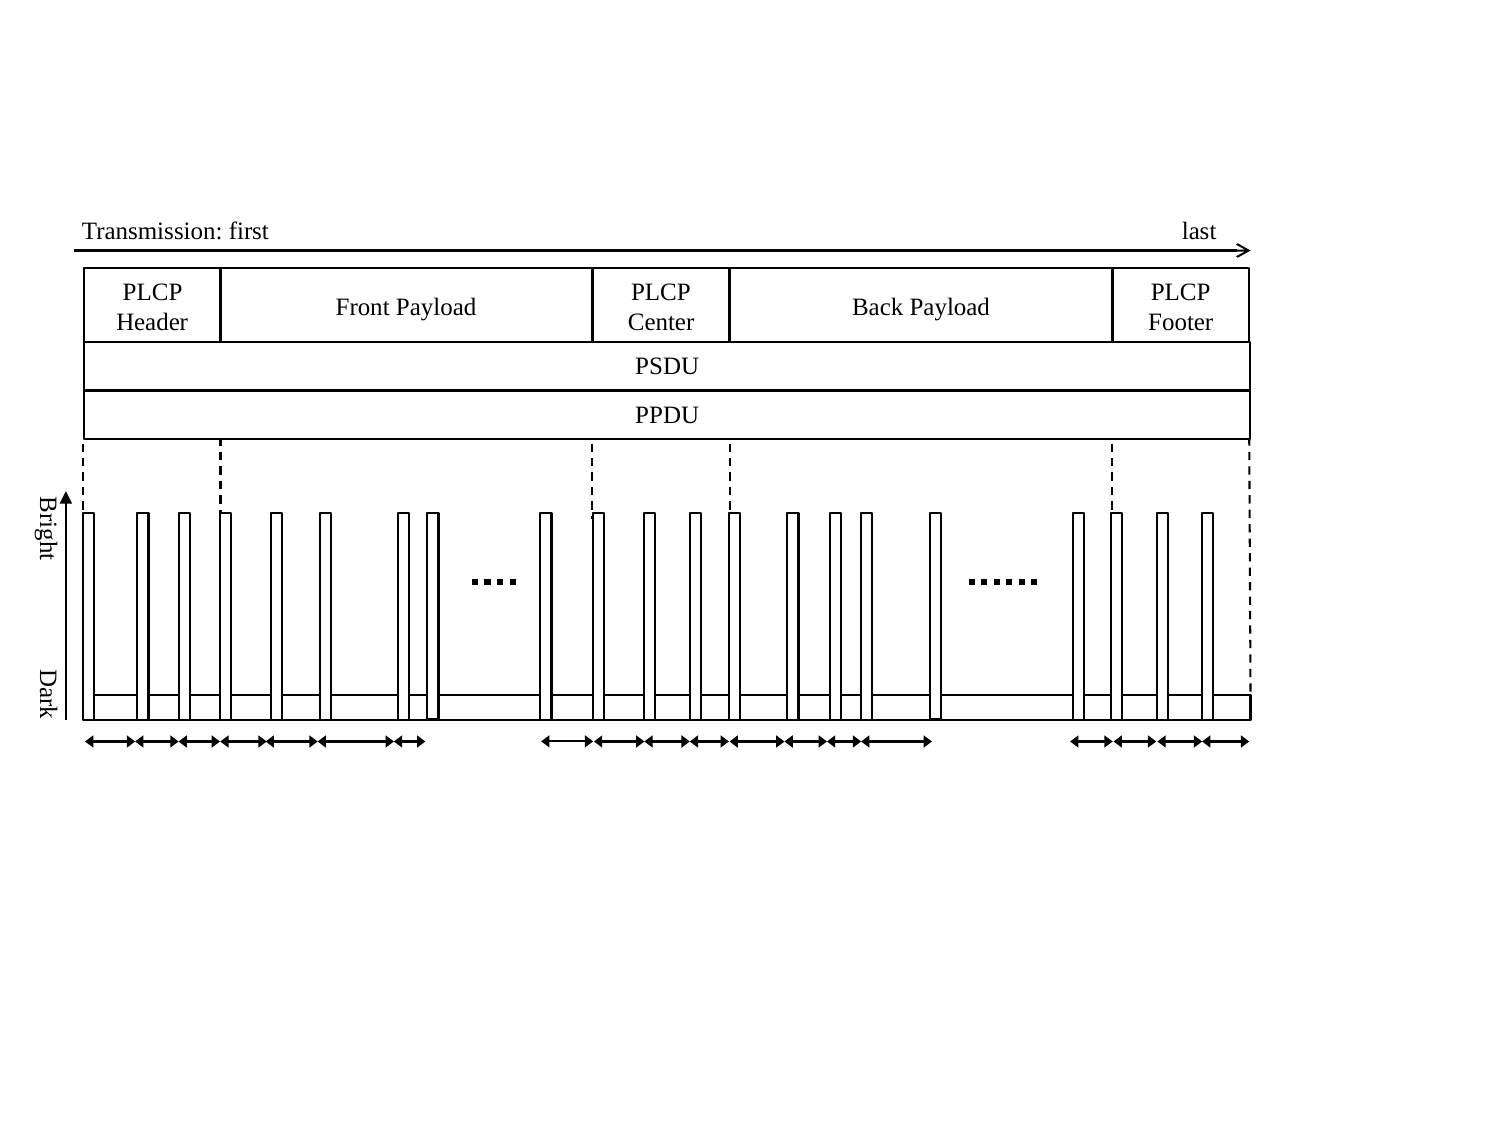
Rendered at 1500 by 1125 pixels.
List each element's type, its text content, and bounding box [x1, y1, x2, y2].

text_box [82, 513, 94, 720]
text_box [861, 513, 873, 720]
text_box last [1167, 207, 1232, 250]
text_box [83, 341, 1251, 440]
text_box [1111, 513, 1123, 720]
text_box [930, 512, 942, 720]
text_box [270, 513, 282, 720]
text_box [1156, 513, 1168, 720]
text_box PLCP Center [592, 268, 729, 341]
text_box PLCP Header [83, 268, 221, 341]
text_box [1072, 513, 1084, 720]
text_box [689, 513, 701, 720]
text_box [84, 694, 1251, 721]
text_box [540, 513, 552, 720]
text_box [728, 513, 740, 720]
text_box Transmission: first [67, 207, 285, 252]
text_box [829, 513, 841, 720]
text_box [592, 513, 604, 720]
text_box [397, 513, 409, 720]
text_box [178, 513, 190, 720]
text_box [644, 513, 656, 720]
text_box [1202, 513, 1214, 720]
text_box [219, 513, 232, 720]
text_box Front Payload [221, 268, 592, 341]
text_box [320, 513, 332, 720]
text_box [427, 512, 439, 720]
text_box [787, 513, 799, 720]
text_box Back Payload [729, 268, 1112, 341]
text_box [26, 481, 73, 735]
text_box PLCP Footer [1112, 268, 1250, 341]
text_box [137, 513, 149, 720]
